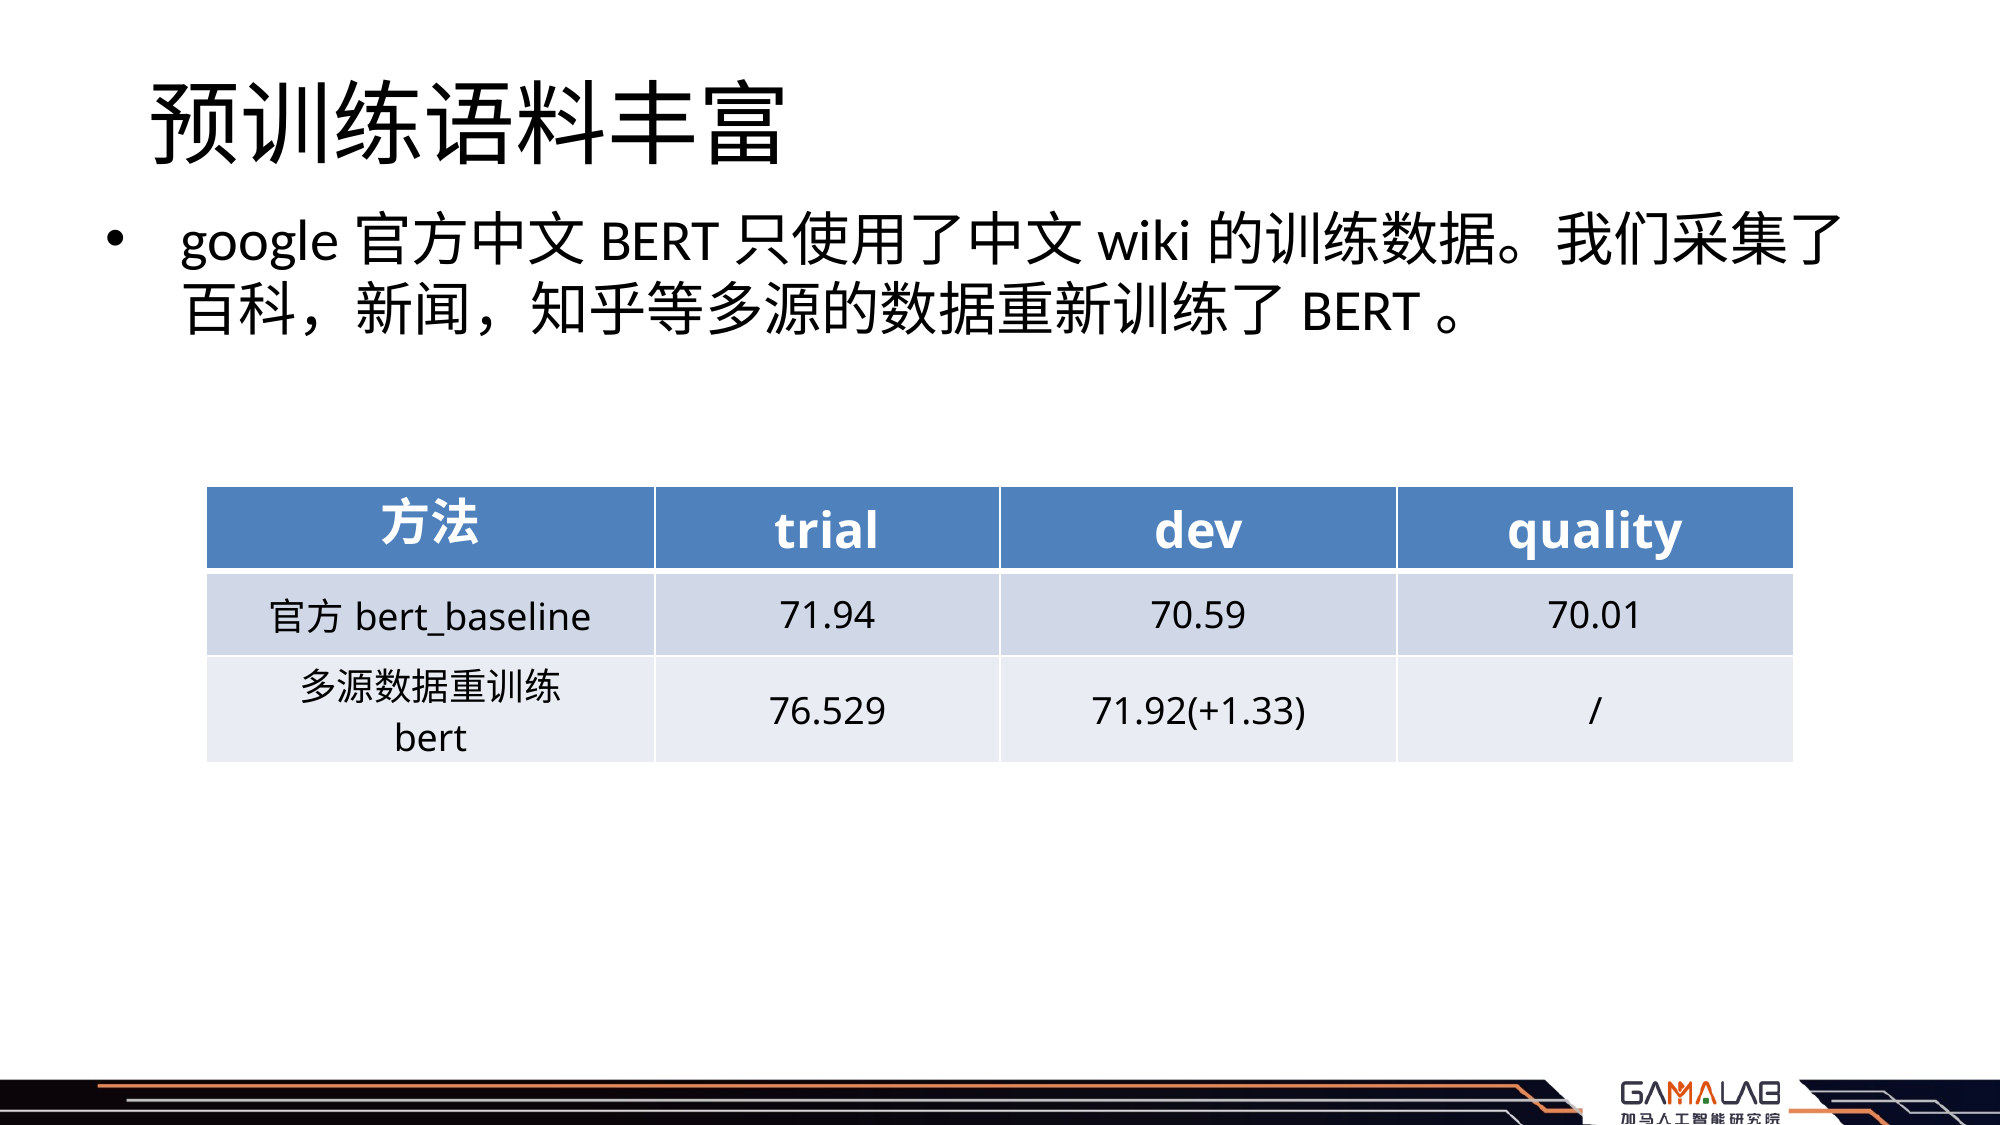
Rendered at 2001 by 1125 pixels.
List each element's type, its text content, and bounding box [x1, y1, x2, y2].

table_header trial [656, 487, 999, 568]
table_cell 官方bert_baseline [207, 574, 654, 655]
table_cell / [1398, 657, 1793, 762]
table_header 方法 [207, 487, 654, 568]
table_cell 76.529 [656, 657, 999, 762]
table_cell 71.94 [656, 574, 999, 655]
table_cell 71.92(+1.33) [1001, 657, 1396, 762]
title 预训练语料丰富 [137, 59, 1863, 194]
picture [1621, 1081, 1780, 1124]
table_cell 多源数据重训练 bert [207, 657, 654, 762]
picture [0, 0, 2000, 1125]
table_cell 70.01 [1398, 574, 1793, 655]
table_header quality [1398, 487, 1793, 568]
table_cell 70.59 [1001, 574, 1396, 655]
text_box google官方中文BERT只使用了中文wiki的训练数据。我们采集了百科，新闻，知乎等多源的数据重新训练了BERT。 [98, 194, 1863, 350]
table_header dev [1001, 487, 1396, 568]
